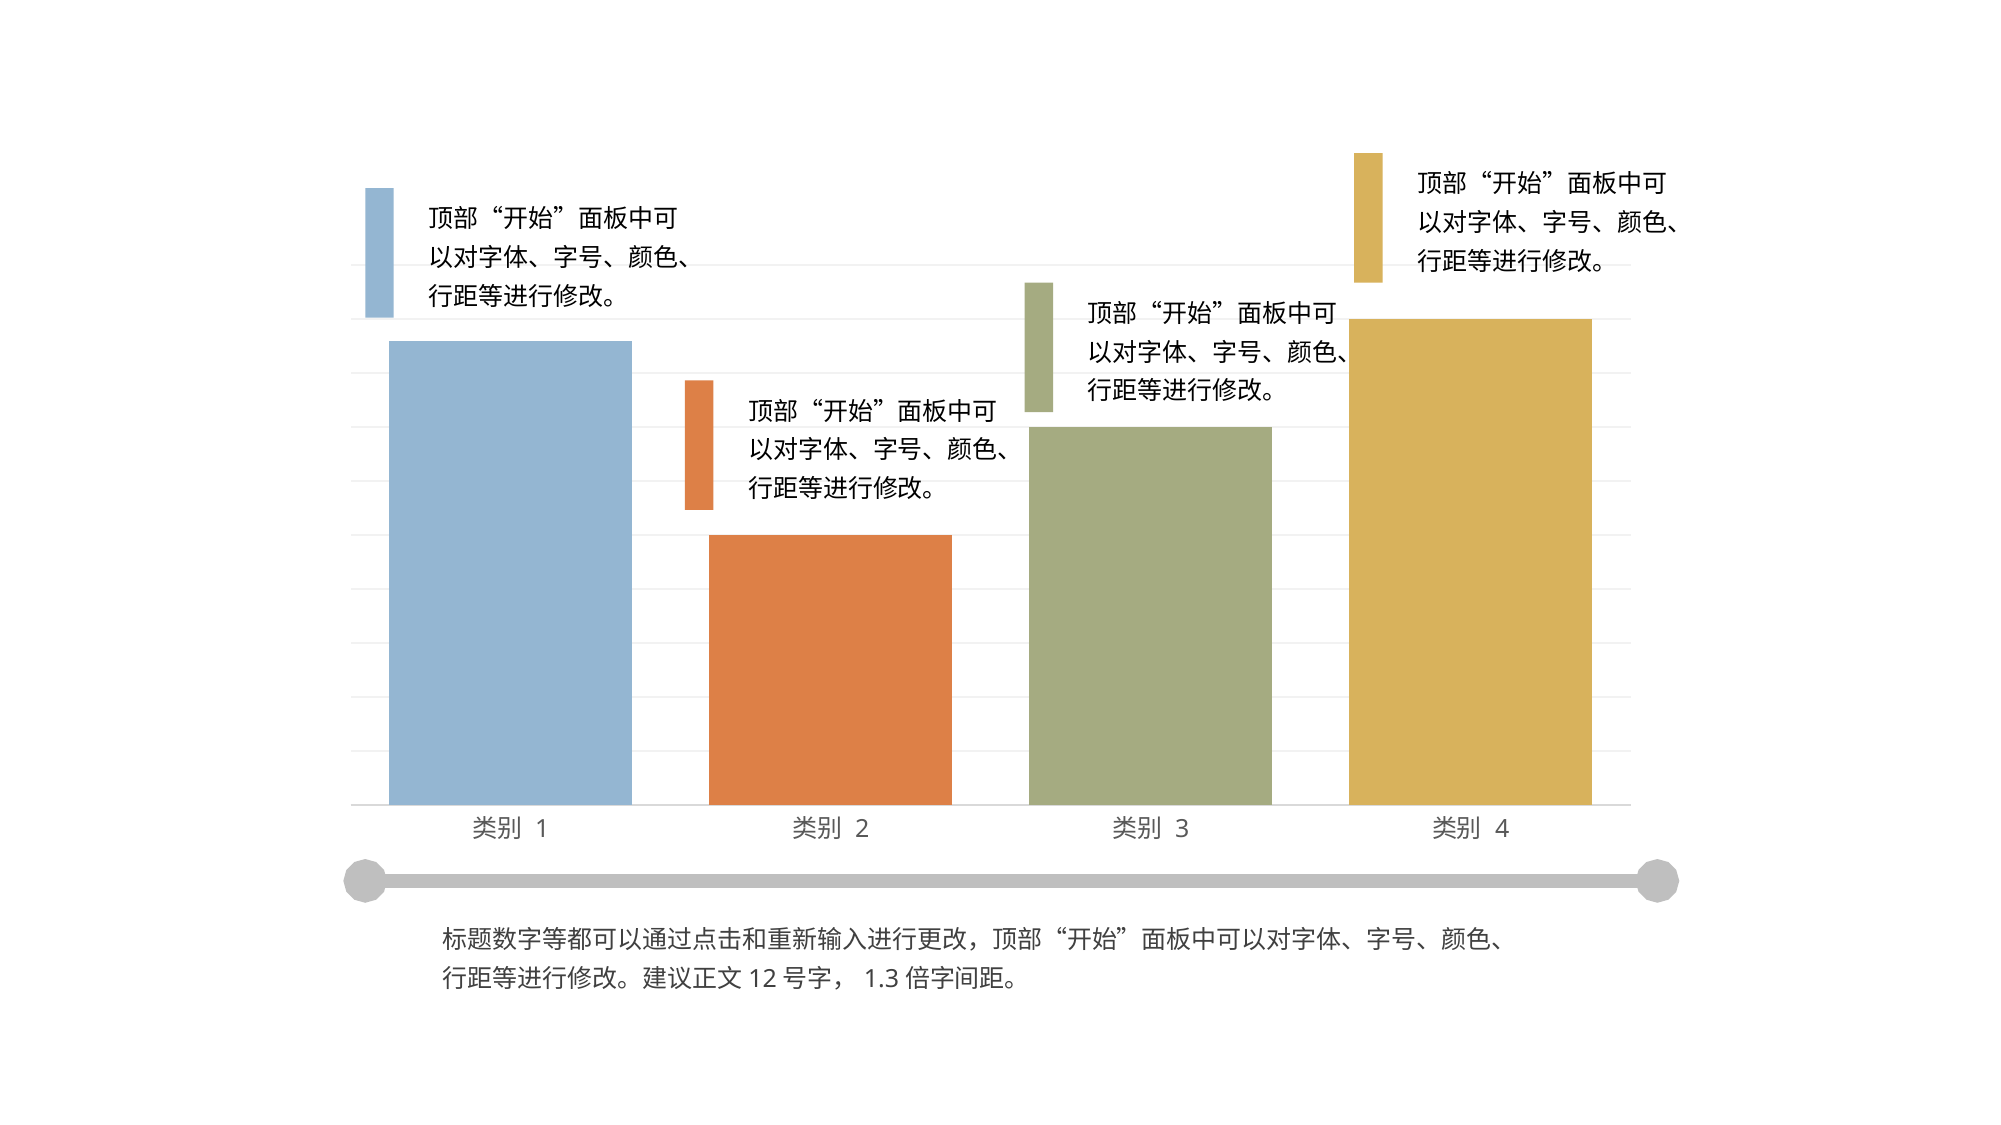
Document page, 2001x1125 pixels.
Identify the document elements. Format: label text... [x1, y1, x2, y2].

text_box 标题数字等都可以通过点击和重新输入进行更改，顶部“开始”面板中可以对字体、字号、颜色、行距等进行修改。建议正文12号字，1.3倍字间距。 [431, 909, 1551, 999]
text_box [1354, 153, 1684, 283]
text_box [684, 380, 1015, 510]
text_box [365, 188, 695, 318]
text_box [1024, 282, 1355, 413]
chart [324, 252, 1658, 858]
